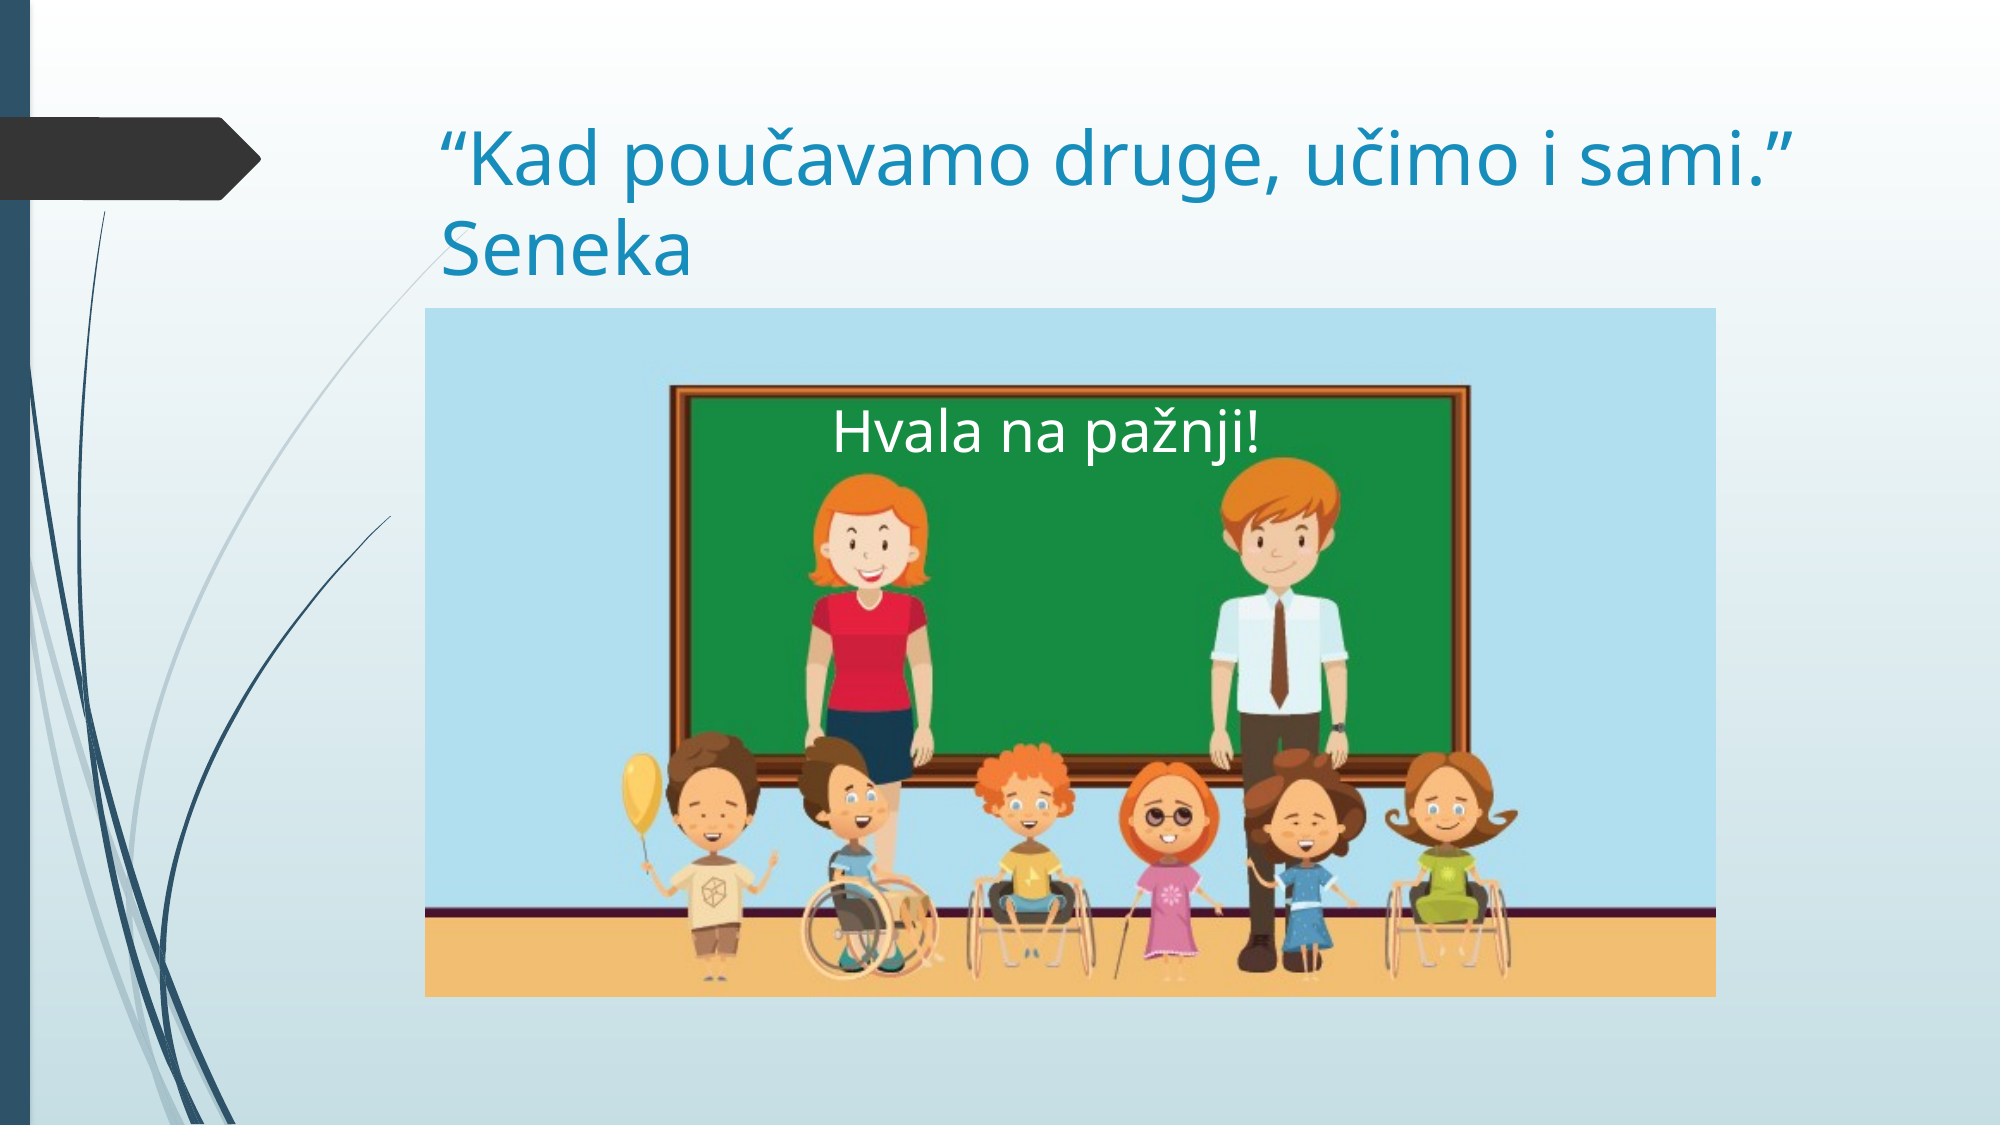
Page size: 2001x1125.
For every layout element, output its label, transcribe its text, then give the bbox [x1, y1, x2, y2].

title “Kad poučavamo druge, učimo i sami.” Seneka [425, 102, 1888, 313]
picture [425, 308, 1716, 998]
